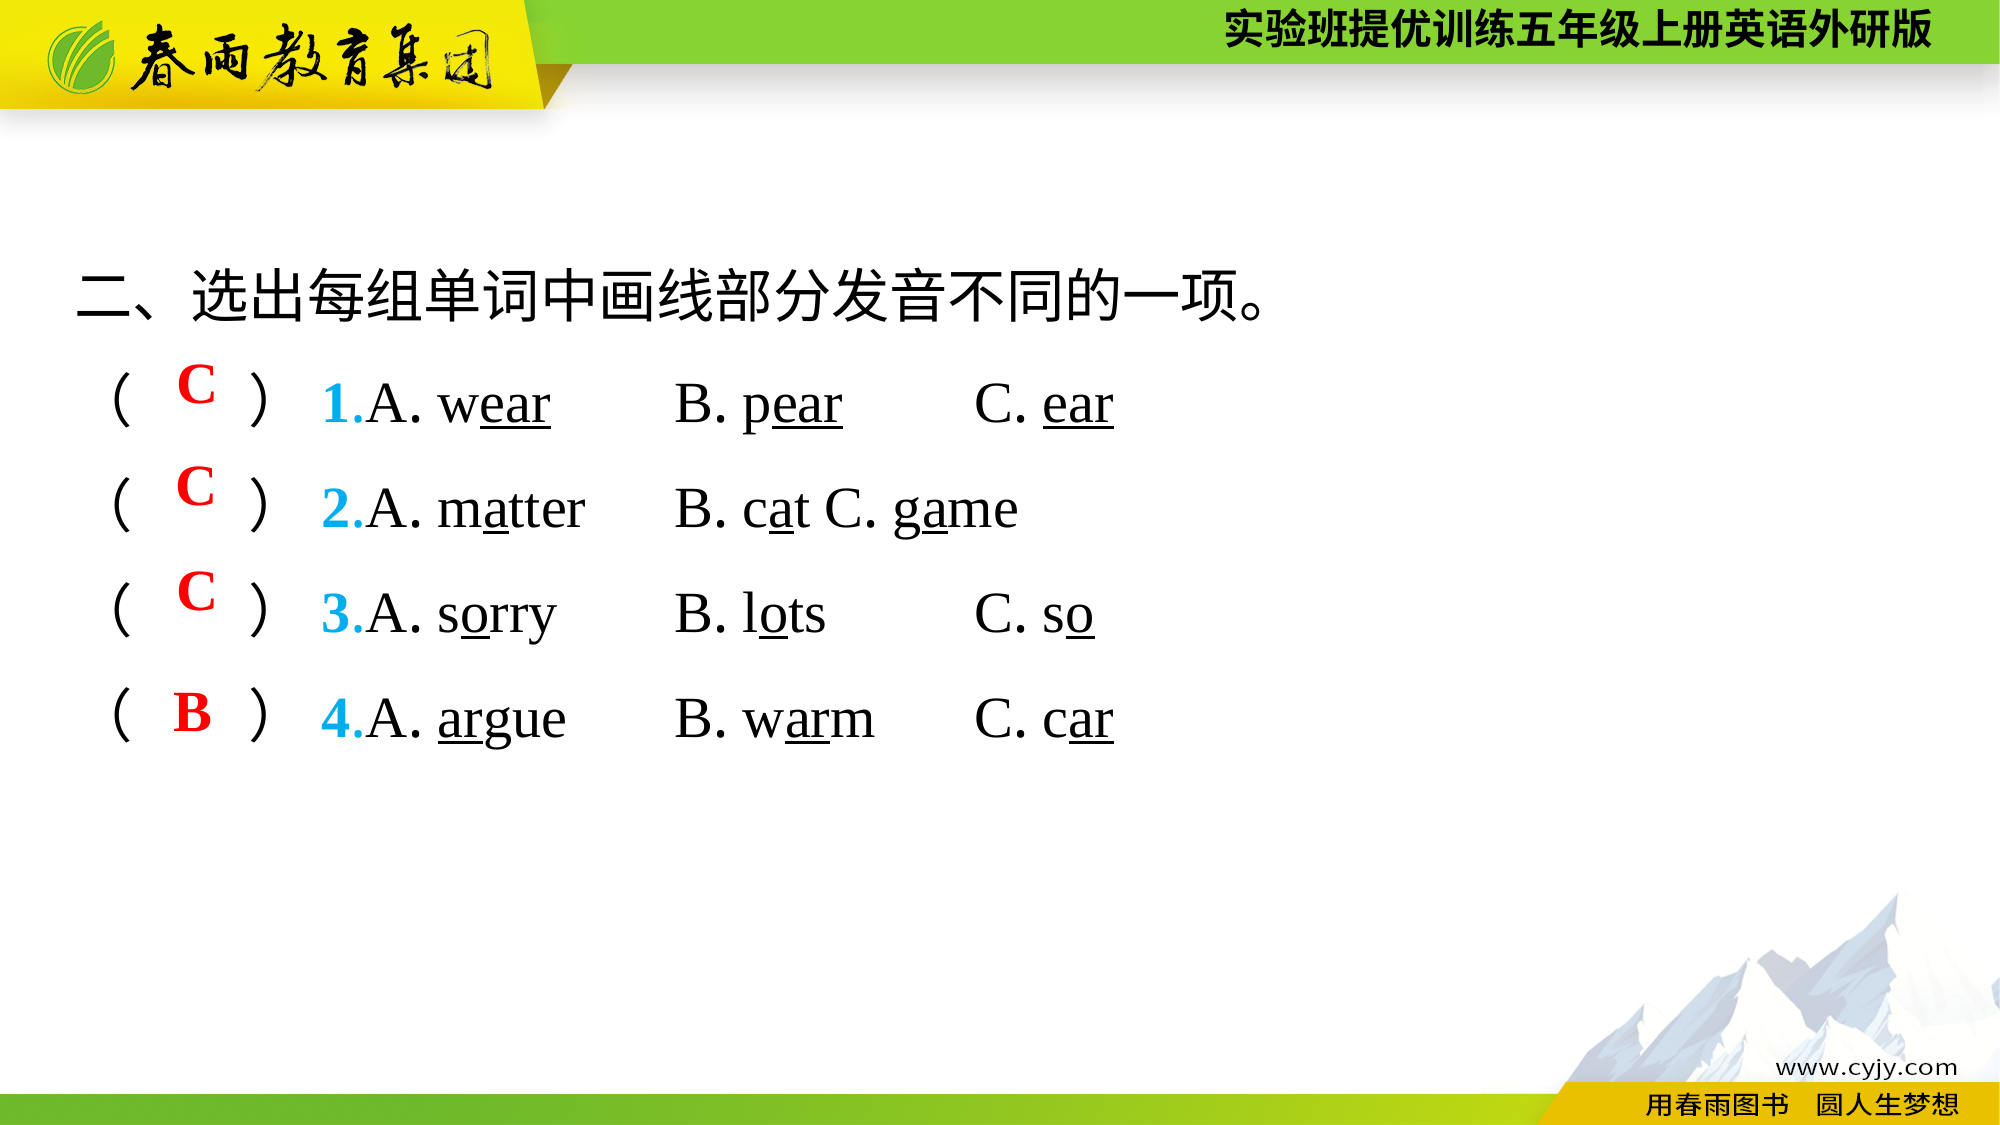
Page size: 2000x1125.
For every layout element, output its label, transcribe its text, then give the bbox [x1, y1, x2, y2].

list 二、选出每组单词中画线部分发音不同的一项。 （ ）1.A. wear B. pear C. ear （ ）2.A. matter B. cat C. game （ ）3.A. sorry B. lots C. so （ ）4.A. argue B. warm C. car [59, 216, 1944, 749]
text_box C [161, 338, 234, 423]
text_box B [158, 630, 228, 751]
picture [0, 0, 2000, 1125]
text_box C [160, 439, 233, 525]
text_box C [161, 544, 234, 630]
